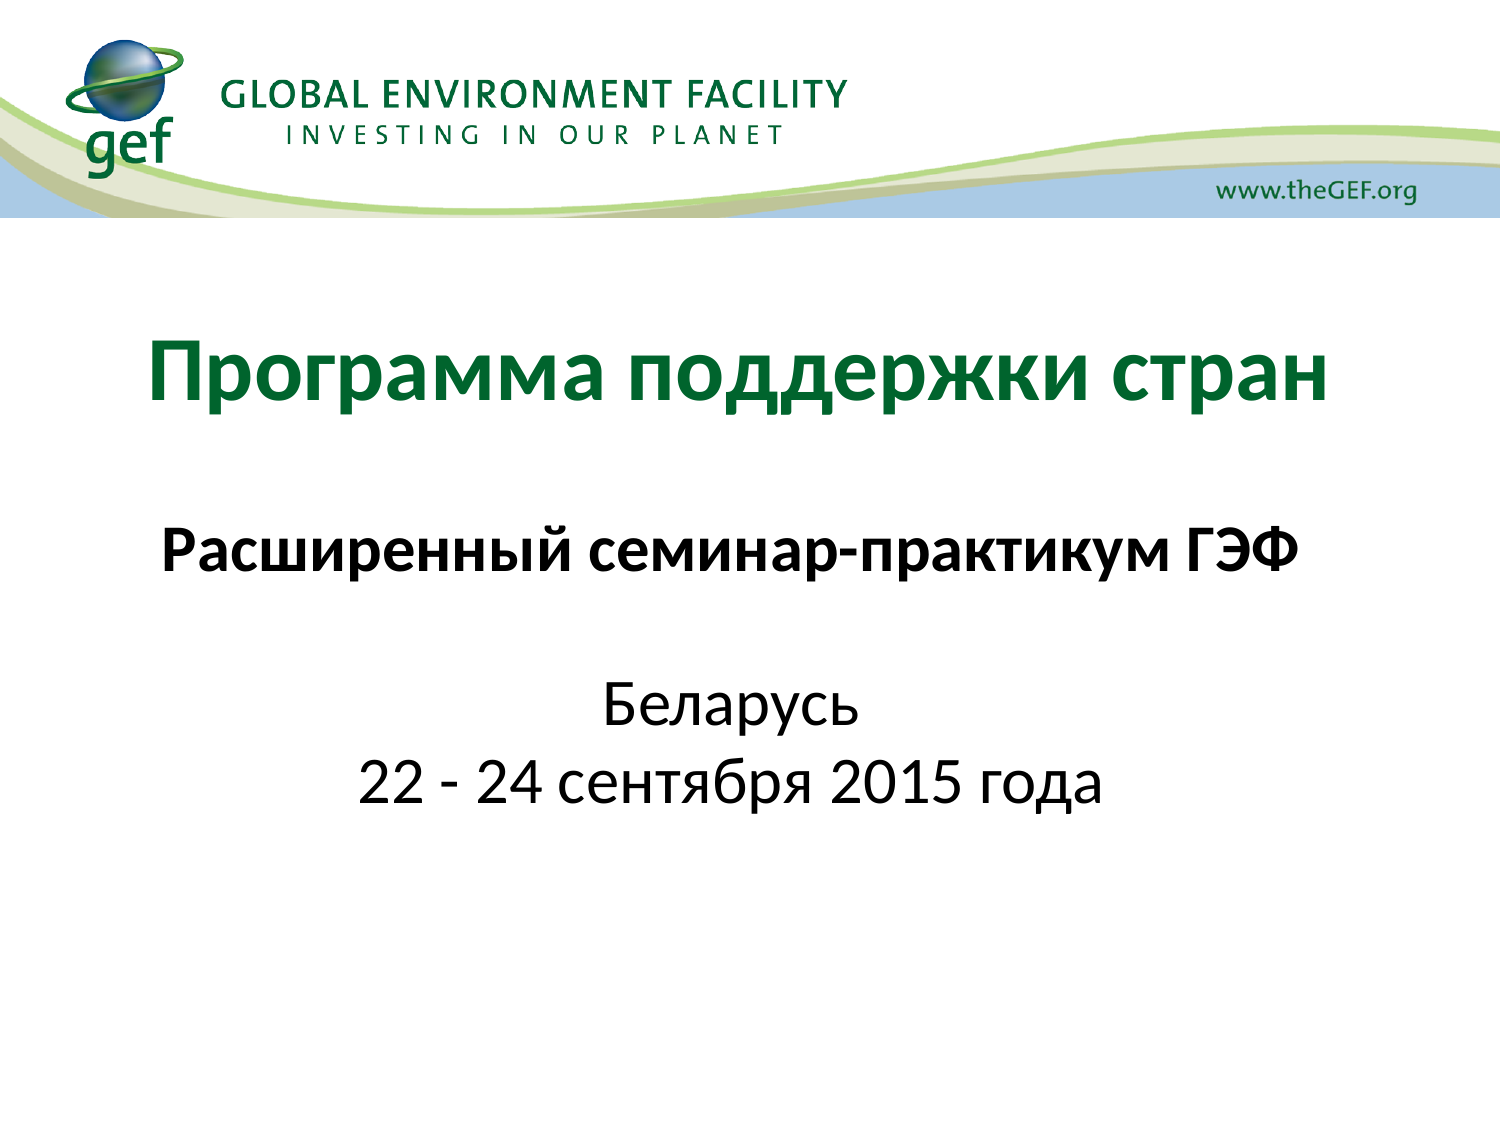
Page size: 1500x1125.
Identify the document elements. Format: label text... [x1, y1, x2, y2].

picture [0, 12, 1500, 218]
subtitle Расширенный семинар-практикум ГЭФ Беларусь 22 - 24 сентября 2015 года [137, 512, 1326, 976]
title Программа поддержки стран [74, 324, 1426, 513]
